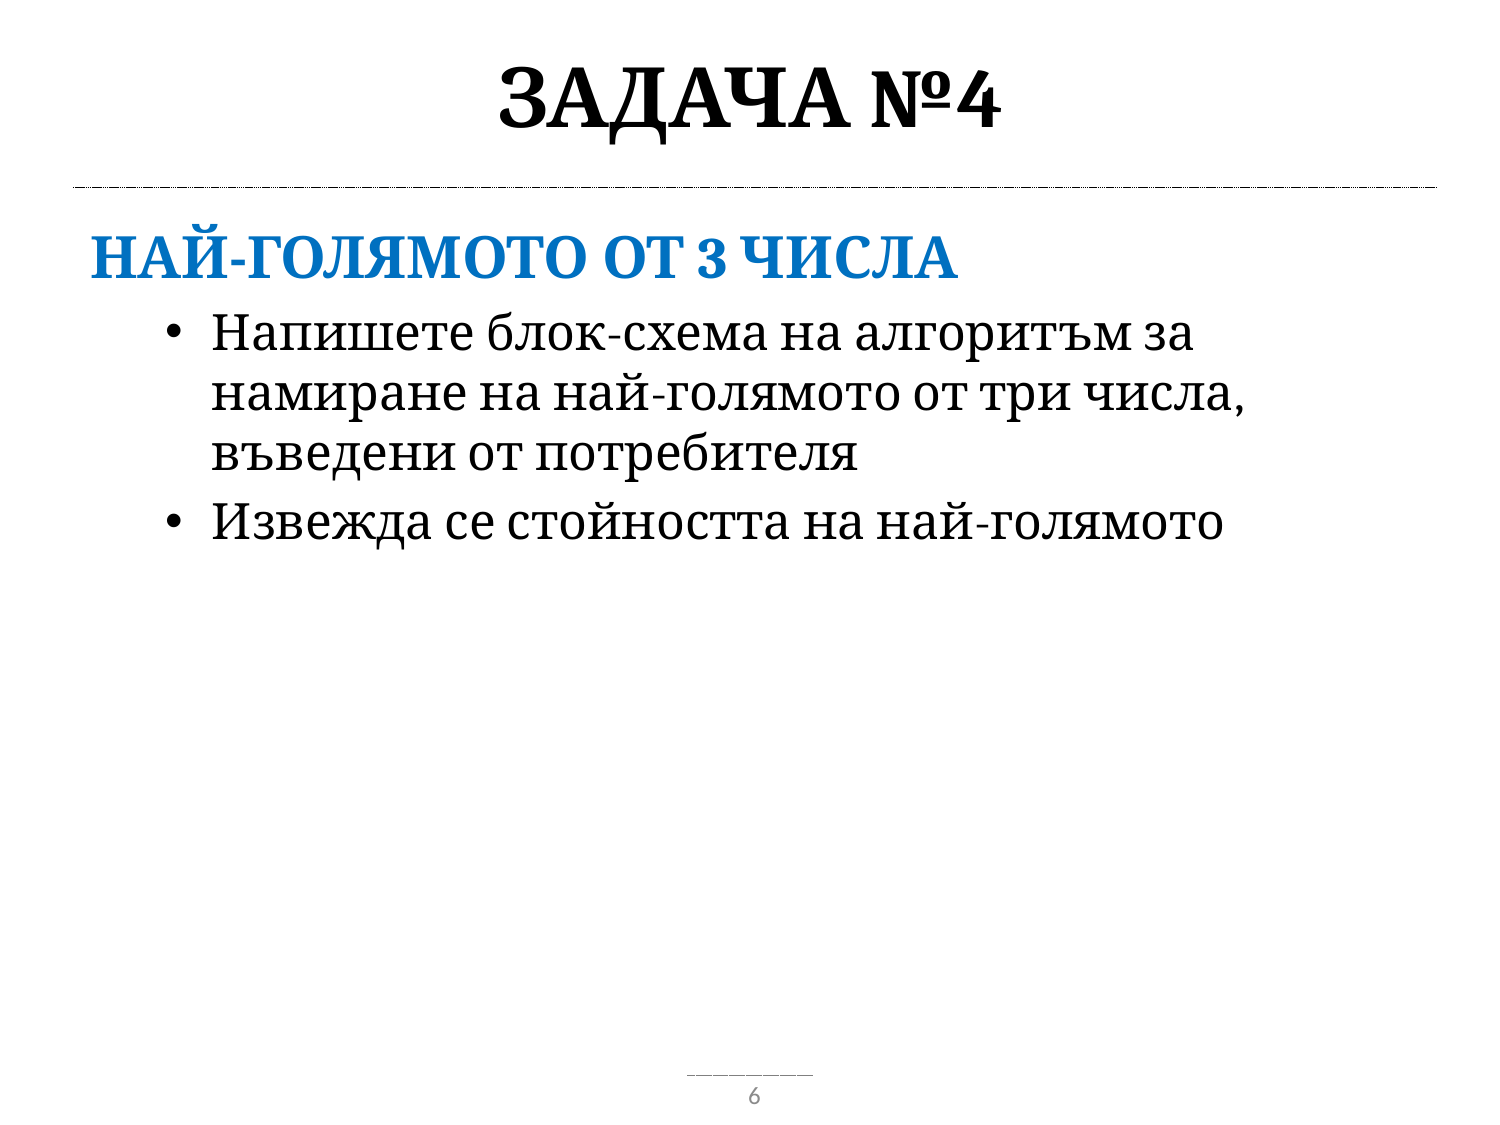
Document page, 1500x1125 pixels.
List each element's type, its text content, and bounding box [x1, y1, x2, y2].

slide_number 6 [579, 1065, 930, 1125]
list Най-голямото от 3 числа Напишете блок-схема на алгоритъм за намиране на най-голямото от три числа, въведени от потребителя Извежда се стойността на най-голямото [75, 212, 1450, 1063]
title Задача №4 [0, 0, 1500, 188]
